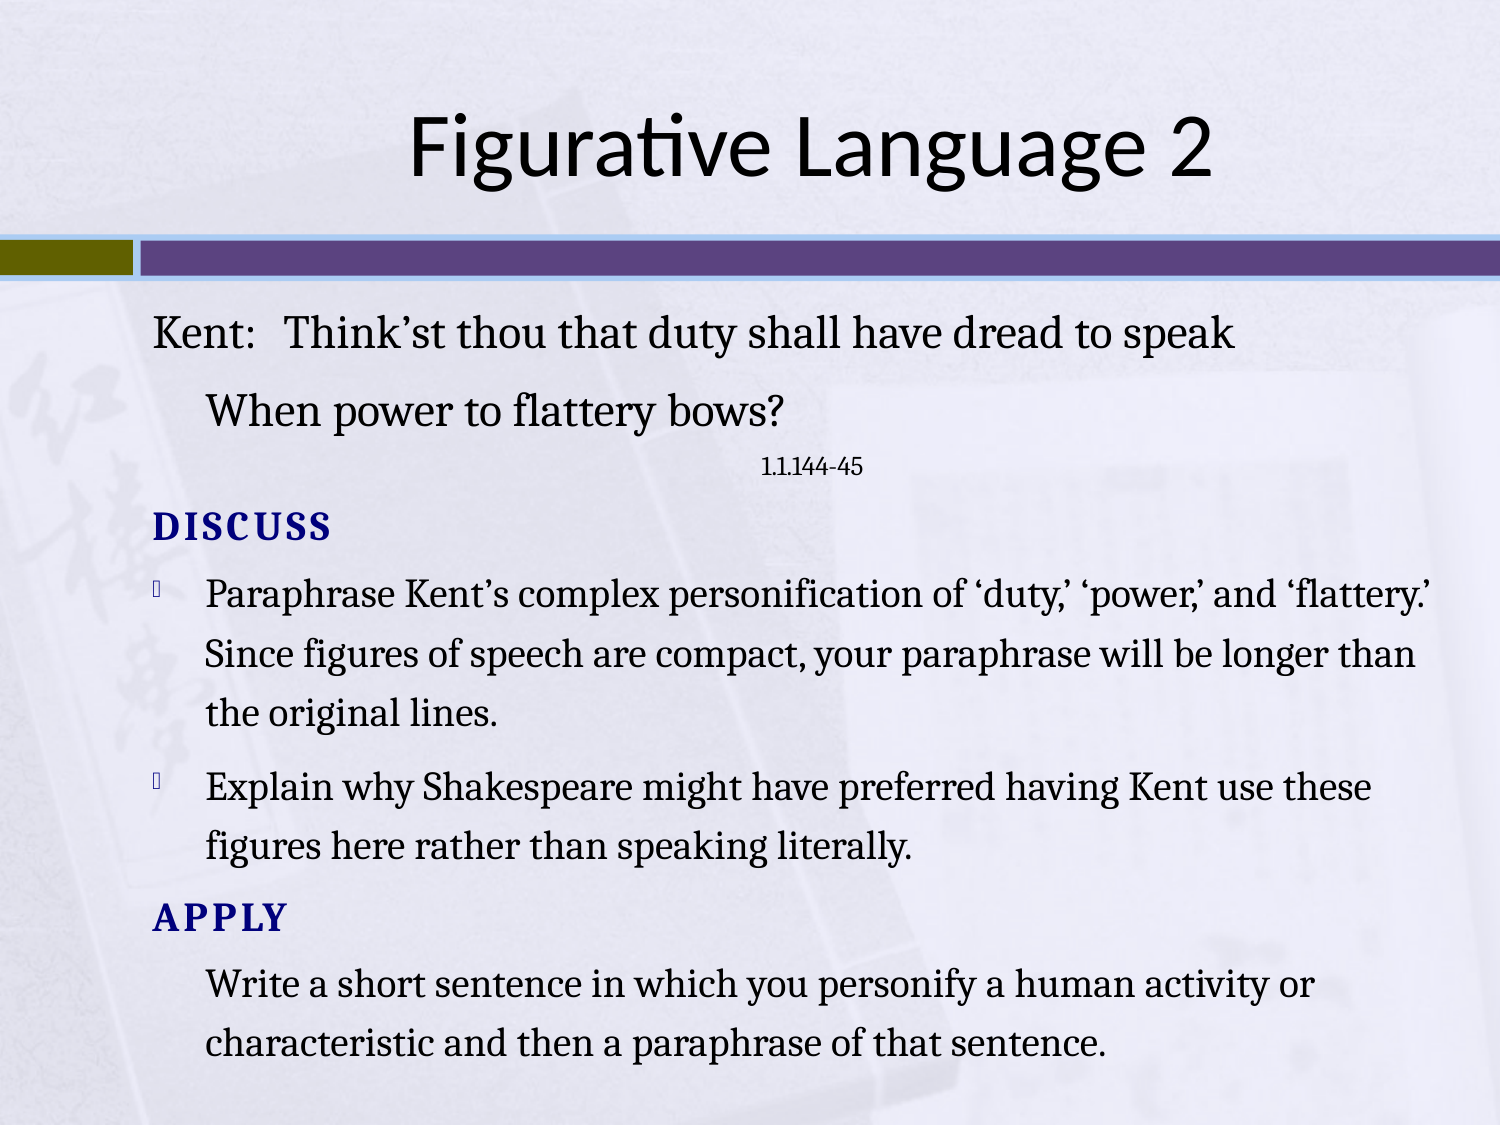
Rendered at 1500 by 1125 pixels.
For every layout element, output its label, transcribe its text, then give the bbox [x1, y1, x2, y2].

list Kent: Think’st thou that duty shall have dread to speak When power to flattery bows? 1.1.144-45 DISCUSS Paraphrase Kent’s complex personification of ‘duty,’ ‘power,’ and ‘flattery.’ Since figures of speech are compact, your paraphrase will be longer than the original lines. Explain why Shakespeare might have preferred having Kent use these figures here rather than speaking literally. APPLY Write a short sentence in which you personify a human activity or characteristic and then a paraphrase of that sentence. [137, 281, 1488, 1076]
title Figurative Language 2 [137, 46, 1488, 234]
